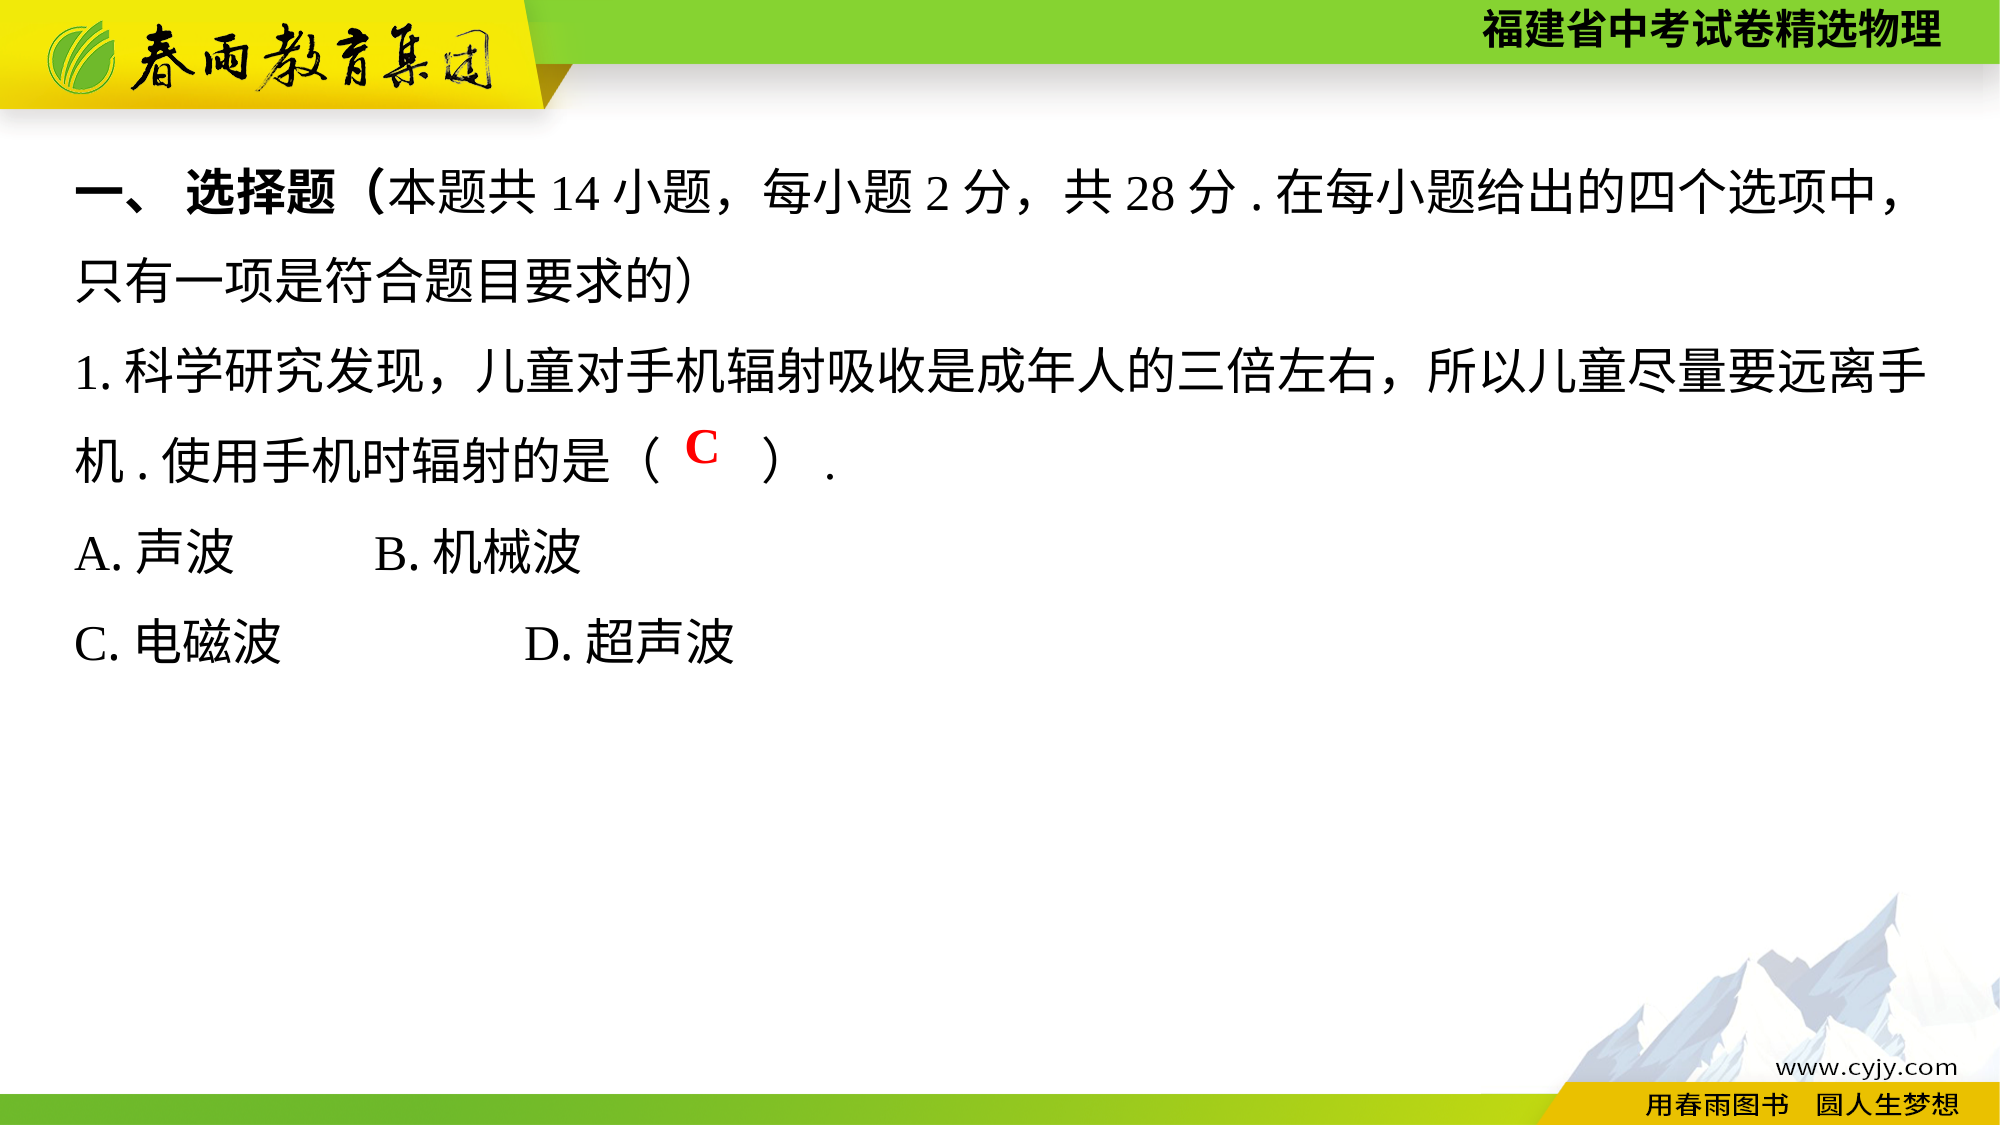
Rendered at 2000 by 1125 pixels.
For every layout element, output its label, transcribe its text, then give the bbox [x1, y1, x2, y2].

list 一、 选择题（本题共14小题，每小题2分，共28分.在每小题给出的四个选项中，只有一项是符合题目要求的） 1.科学研究发现，儿童对手机辐射吸收是成年人的三倍左右，所以儿童尽量要远离手机.使用手机时辐射的是（ ）. A.声波 B.机械波 C.电磁波 D.超声波 [59, 122, 1944, 683]
text_box C [669, 406, 736, 481]
picture [0, 0, 2000, 1125]
